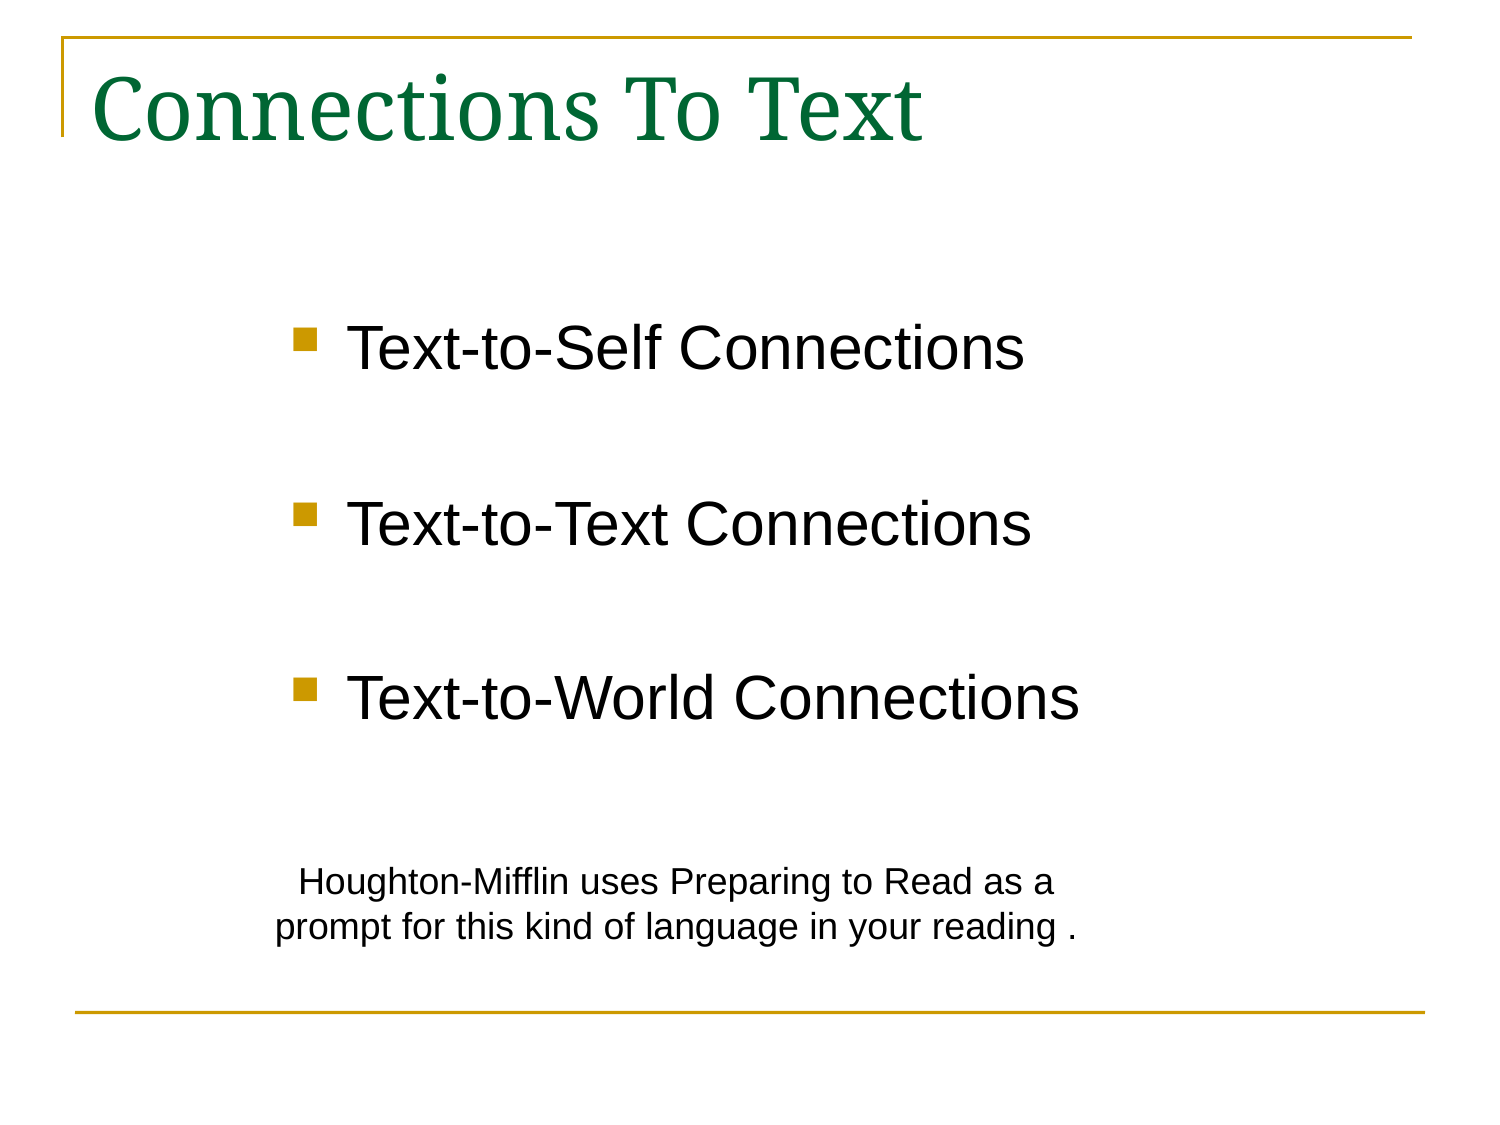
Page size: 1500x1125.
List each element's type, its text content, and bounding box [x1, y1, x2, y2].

text_box Houghton-Mifflin uses Preparing to Read as a prompt for this kind of language in your reading . [252, 849, 1100, 955]
title Connections To Text [74, 45, 1426, 233]
list Text-to-Self Connections Text-to-Text Connections Text-to-World Connections [274, 299, 1376, 913]
